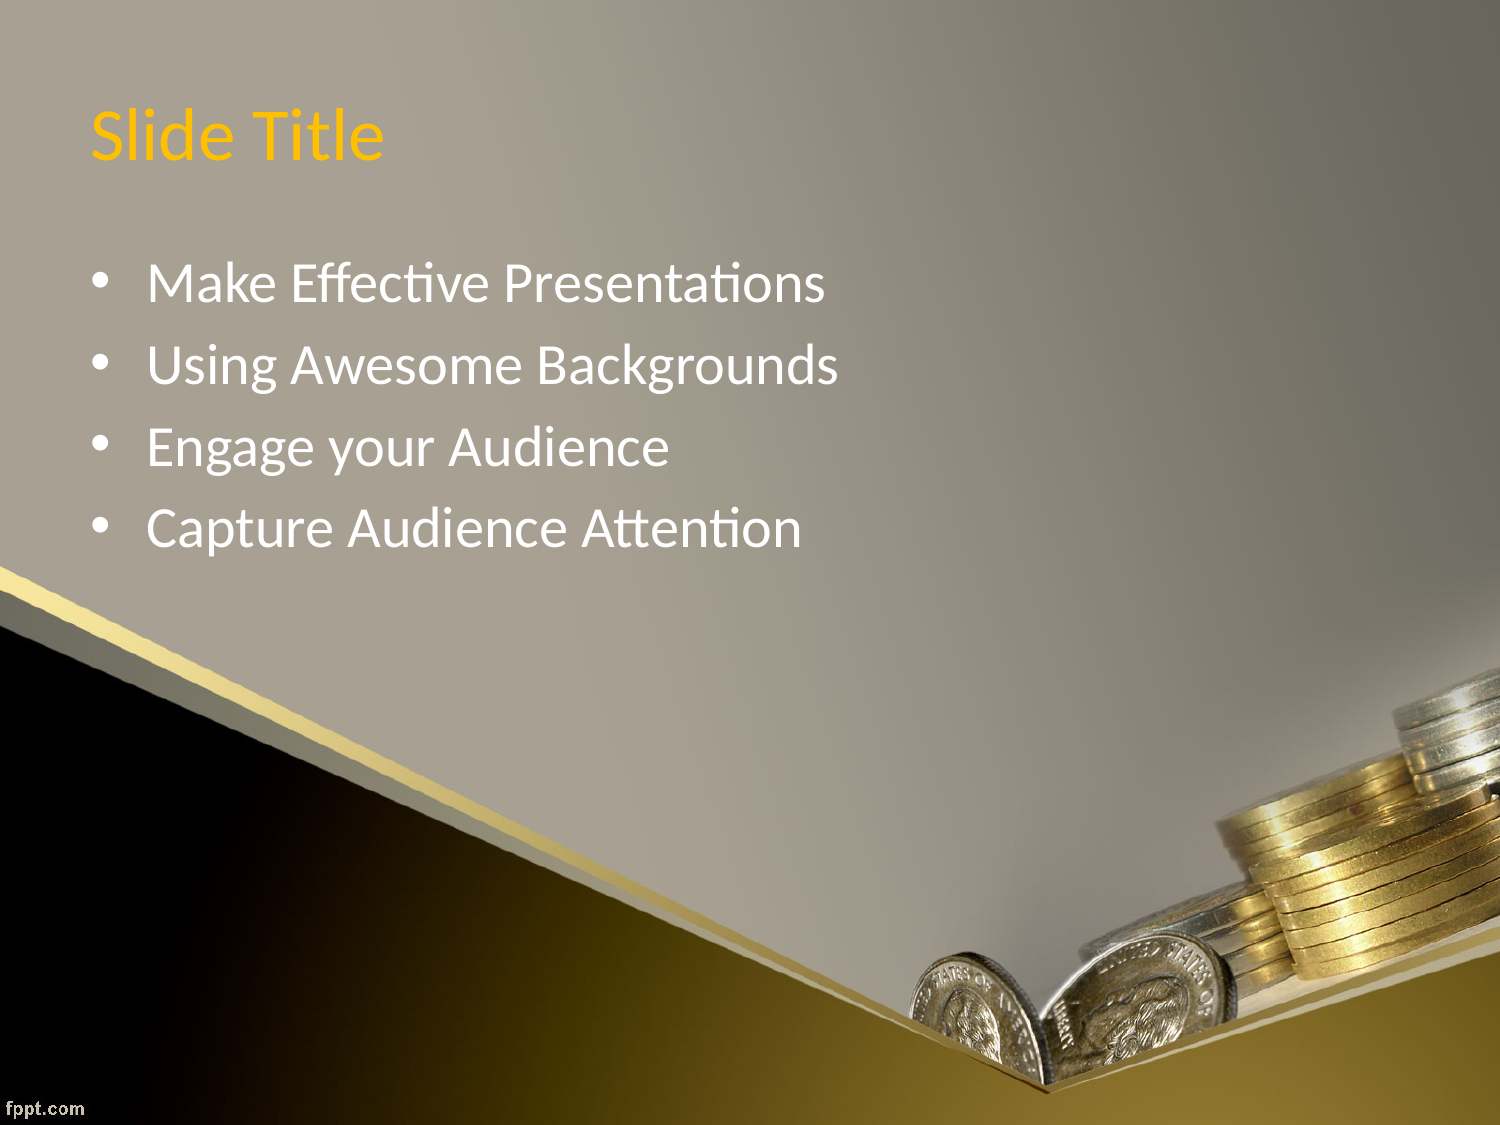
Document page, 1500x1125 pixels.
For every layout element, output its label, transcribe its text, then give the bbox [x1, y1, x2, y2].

picture [0, 0, 1500, 1125]
list Make Effective Presentations Using Awesome Backgrounds Engage your Audience Capture Audience Attention [75, 236, 1425, 980]
title Slide Title [75, 36, 1425, 224]
